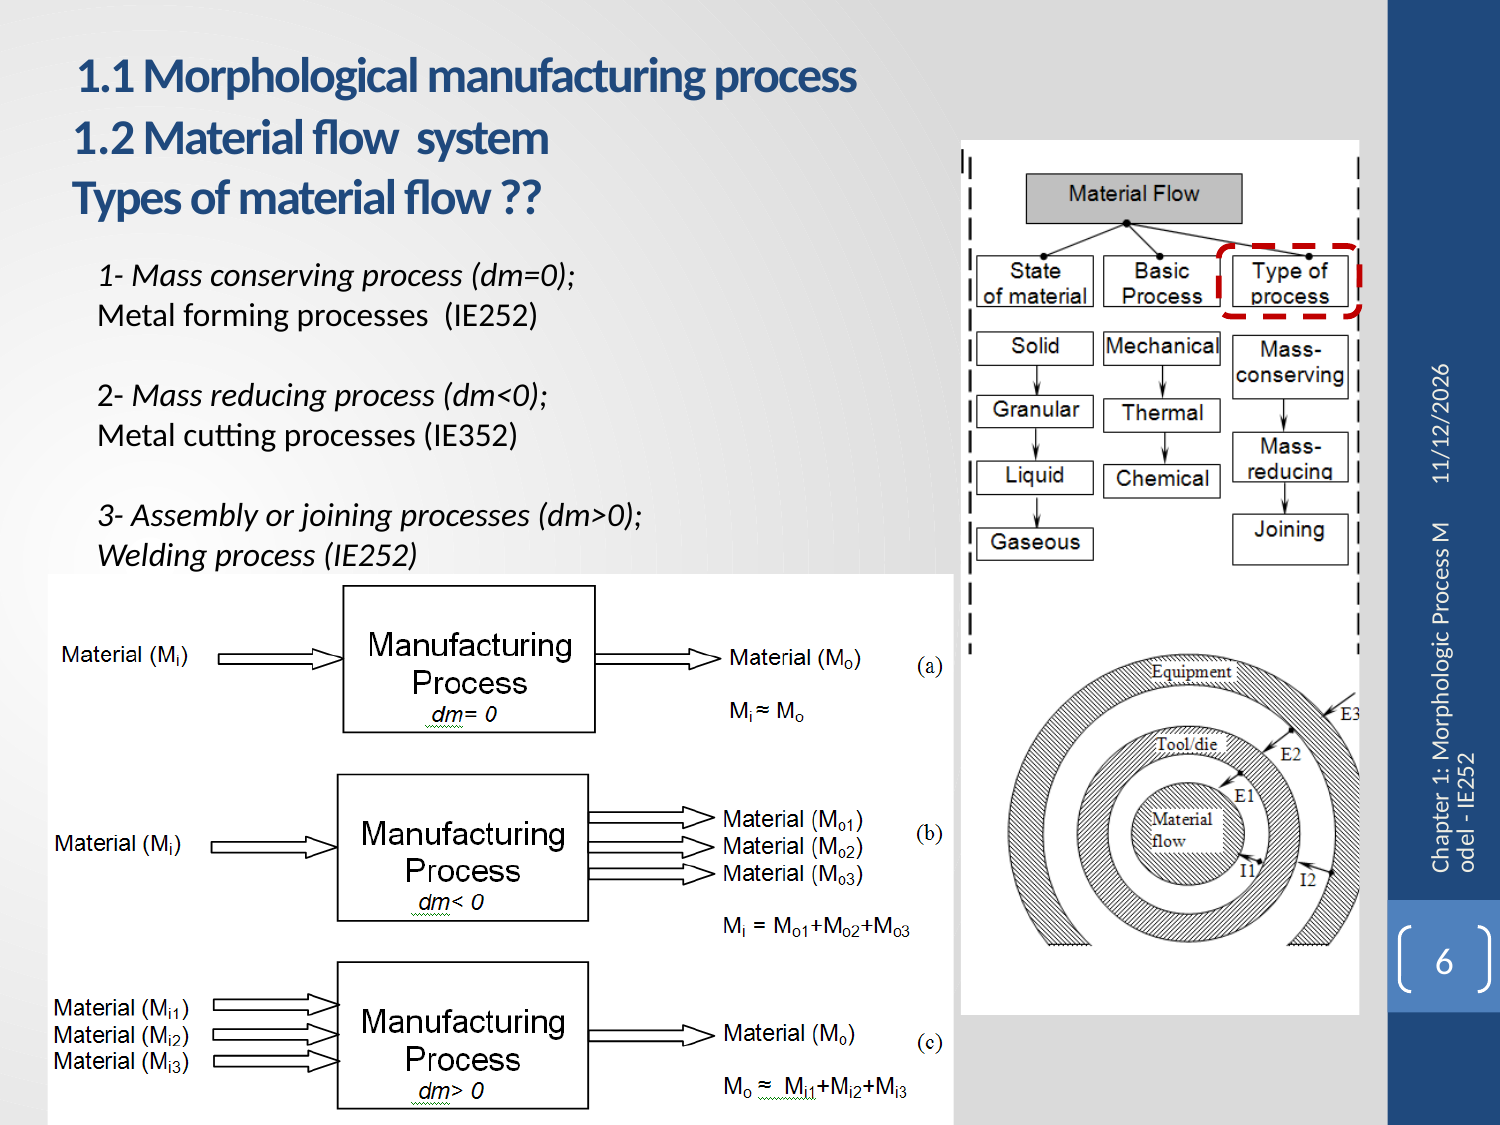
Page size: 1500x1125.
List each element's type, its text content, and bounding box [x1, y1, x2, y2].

picture [960, 140, 1360, 1015]
picture [47, 573, 954, 1125]
text_box 1.1 Morphological manufacturing process [60, 35, 883, 200]
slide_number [1408, 100, 1469, 500]
footer Chapter 1: Morphologic Process Model - IE252 [1408, 500, 1469, 889]
text_box 2 Material flow system Types of material flow ?? [56, 97, 566, 292]
slide_number 6 [1397, 925, 1492, 994]
text_box 1- Mass conserving process (dm=0); Metal forming processes (IE252) 2- Mass reducing process (dm<0); Metal cutting processes (IE352) 3- Assembly or joining processes (dm>0); Welding process (IE252) [82, 246, 914, 572]
